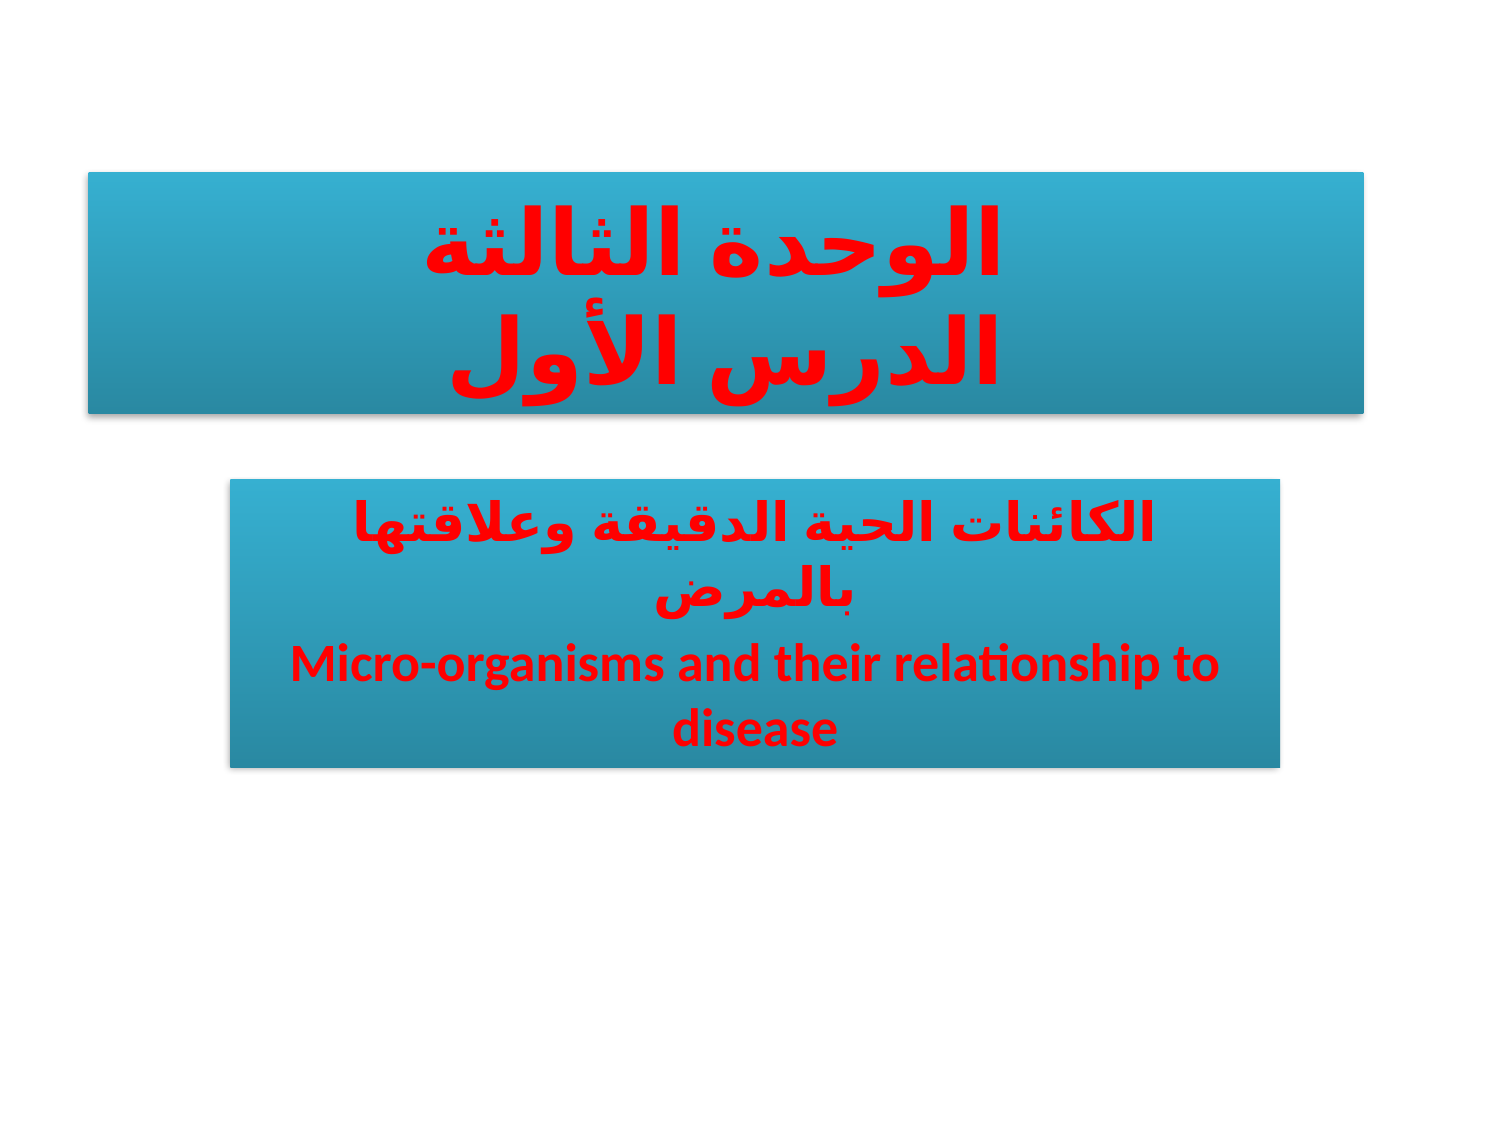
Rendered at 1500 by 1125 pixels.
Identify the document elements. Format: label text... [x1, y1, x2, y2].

subtitle الكائنات الحية الدقيقة وعلاقتها بالمرض Micro-organisms and their relationship to disease [230, 479, 1281, 768]
title الوحدة الثالثة الدرس الأول [88, 172, 1364, 414]
